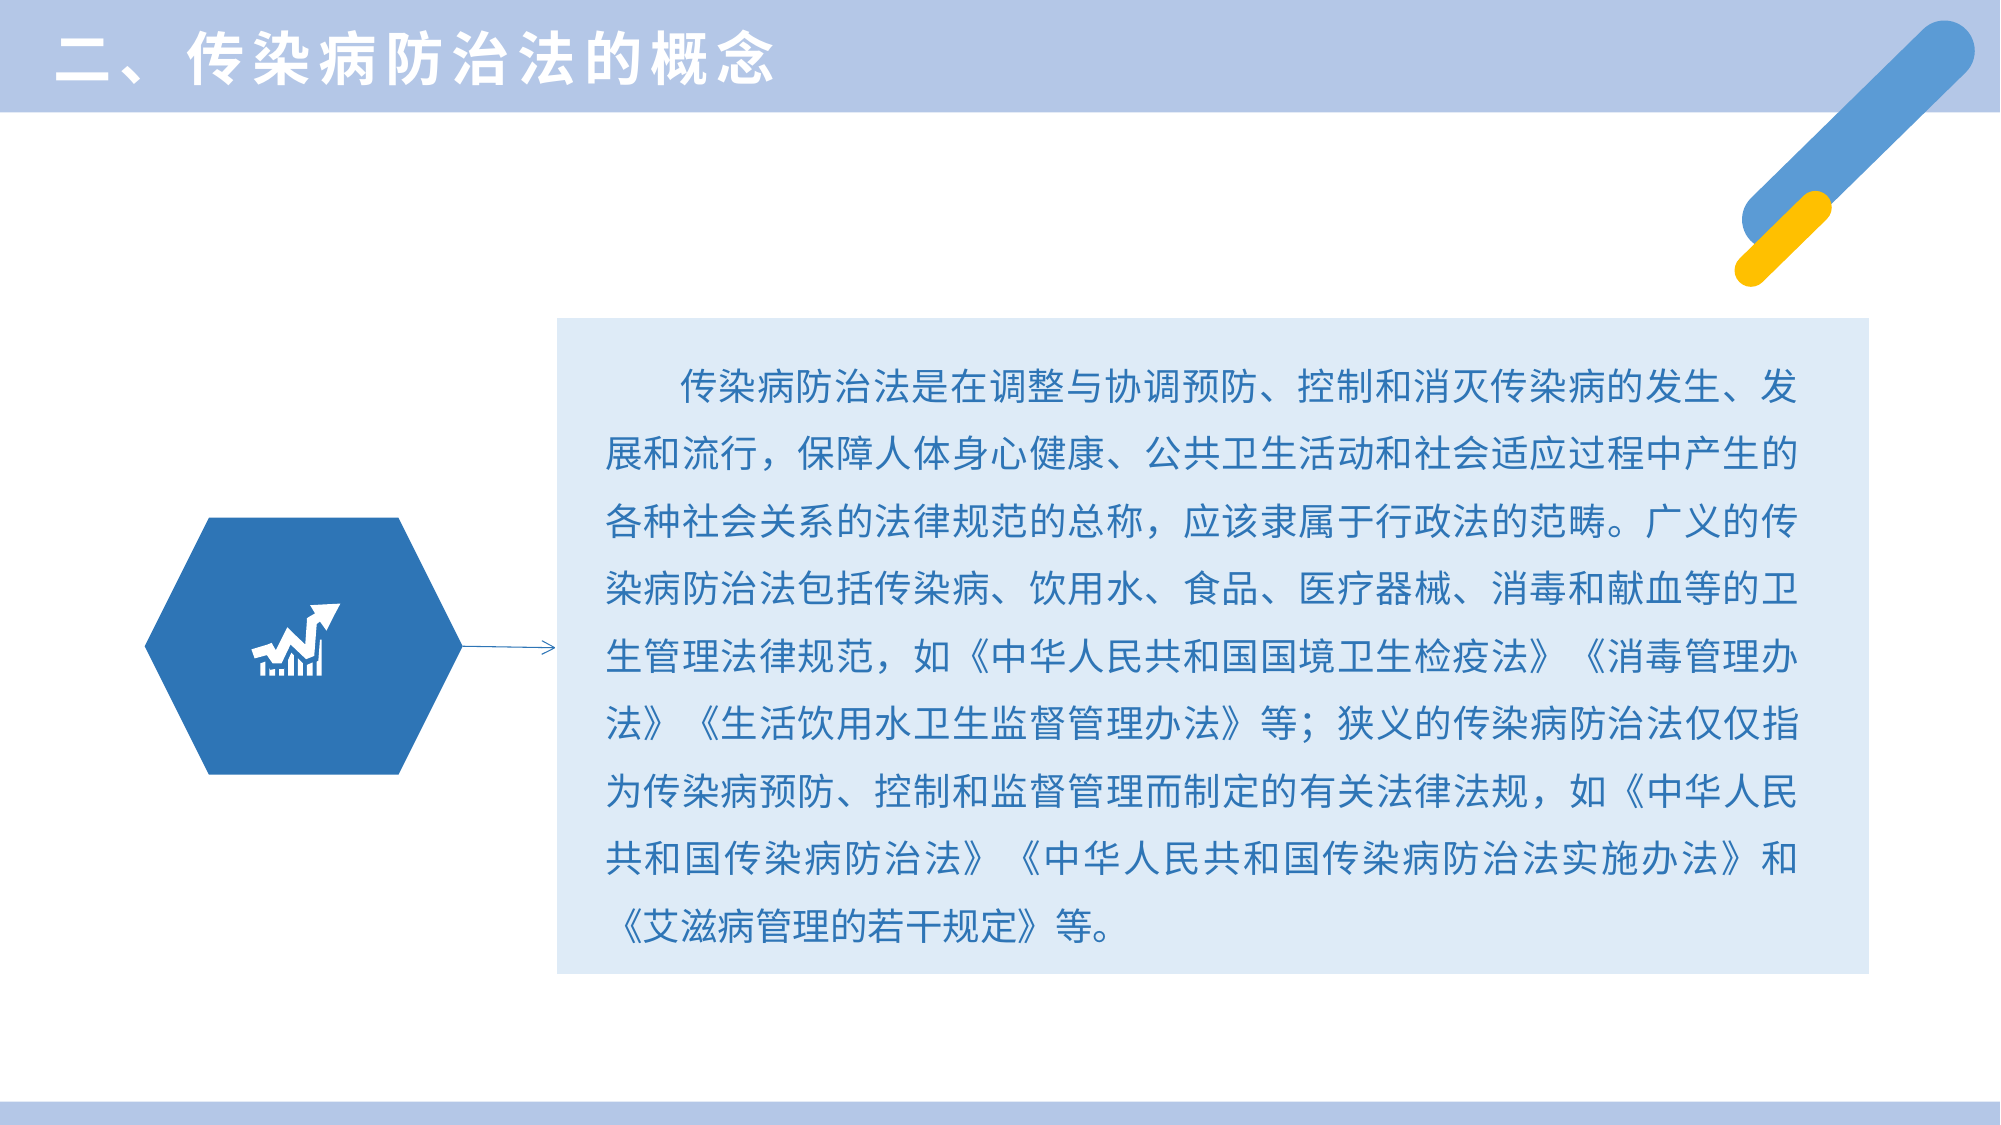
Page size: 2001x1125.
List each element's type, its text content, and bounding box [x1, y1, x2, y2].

text_box [297, 658, 303, 676]
text_box [288, 652, 294, 676]
text_box [555, 315, 1872, 976]
text_box [269, 668, 276, 676]
text_box [316, 639, 322, 676]
text_box [143, 516, 464, 776]
text_box [306, 662, 313, 676]
text_box [260, 661, 266, 676]
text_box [1678, 116, 2000, 185]
text_box [279, 668, 285, 676]
text_box 传染病防治法是在调整与协调预防、控制和消灭传染病的发生、发展和流行，保障人体身心健康、公共卫生活动和社会适应过程中产生的各种社会关系的法律规范的总称，应该隶属于行政法的范畴。广义的传染病防治法包括传染病、饮用水、食品、医疗器械、消毒和献血等的卫生管理法律规范，如《中华人民共和国国境卫生检疫法》《消毒管理办法》《生活饮用水卫生监督管理办法》等；狭义的传染病防治法仅仅指为传染病预防、控制和监督管理而制定的有关法律法规，如《中华人民共和国传染病防治法》《中华人民共和国传染病防治法实施办法》和《艾滋病管理的若干规定》等。 [590, 332, 1815, 956]
text_box [251, 603, 341, 664]
text_box 二、传染病防治法的概念 [41, 16, 788, 98]
